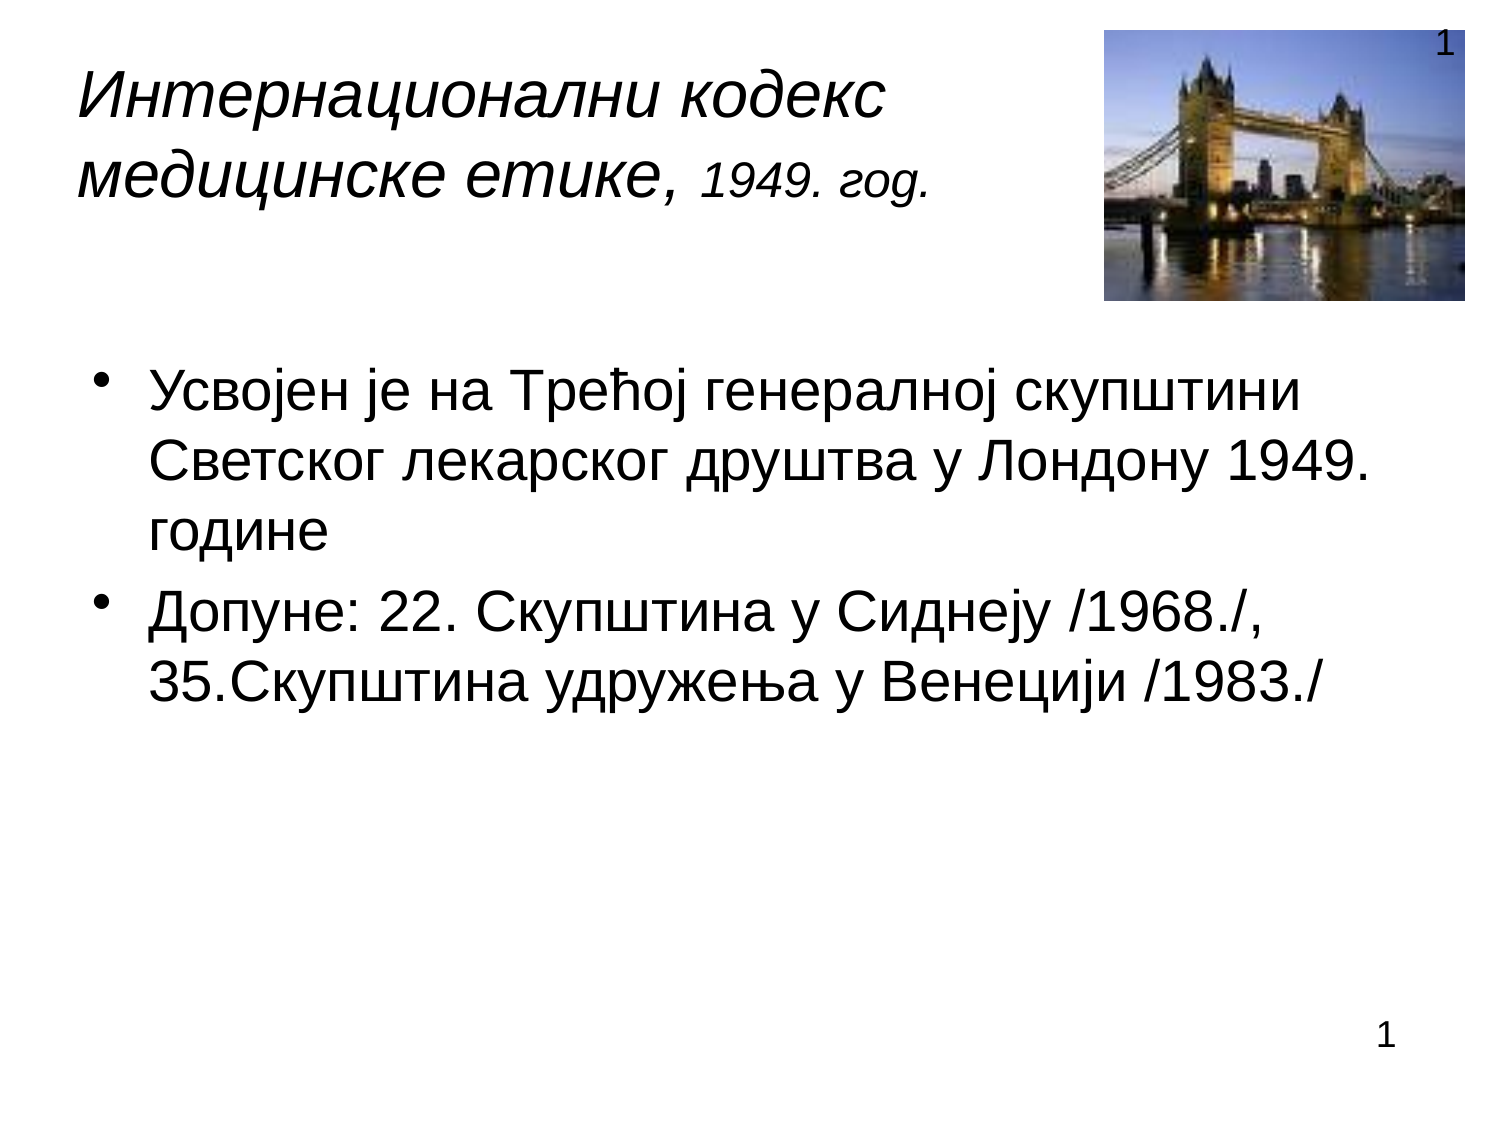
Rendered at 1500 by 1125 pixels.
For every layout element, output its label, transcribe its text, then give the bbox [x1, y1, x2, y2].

text_box 1 [1361, 1002, 1412, 1063]
picture [1104, 30, 1465, 302]
text_box 1 [1420, 10, 1471, 71]
title Интернационални кодекс медицинске етике, 1949. год. [62, 37, 974, 226]
list Усвојен је на Трећој генералној скупштини Светског лекарског друштва у Лондону 1949. године Допуне: 22. Скупштина у Сиднеју /1968./, 35.Скупштина удружења у Венецији /1983./ [76, 262, 1428, 1125]
